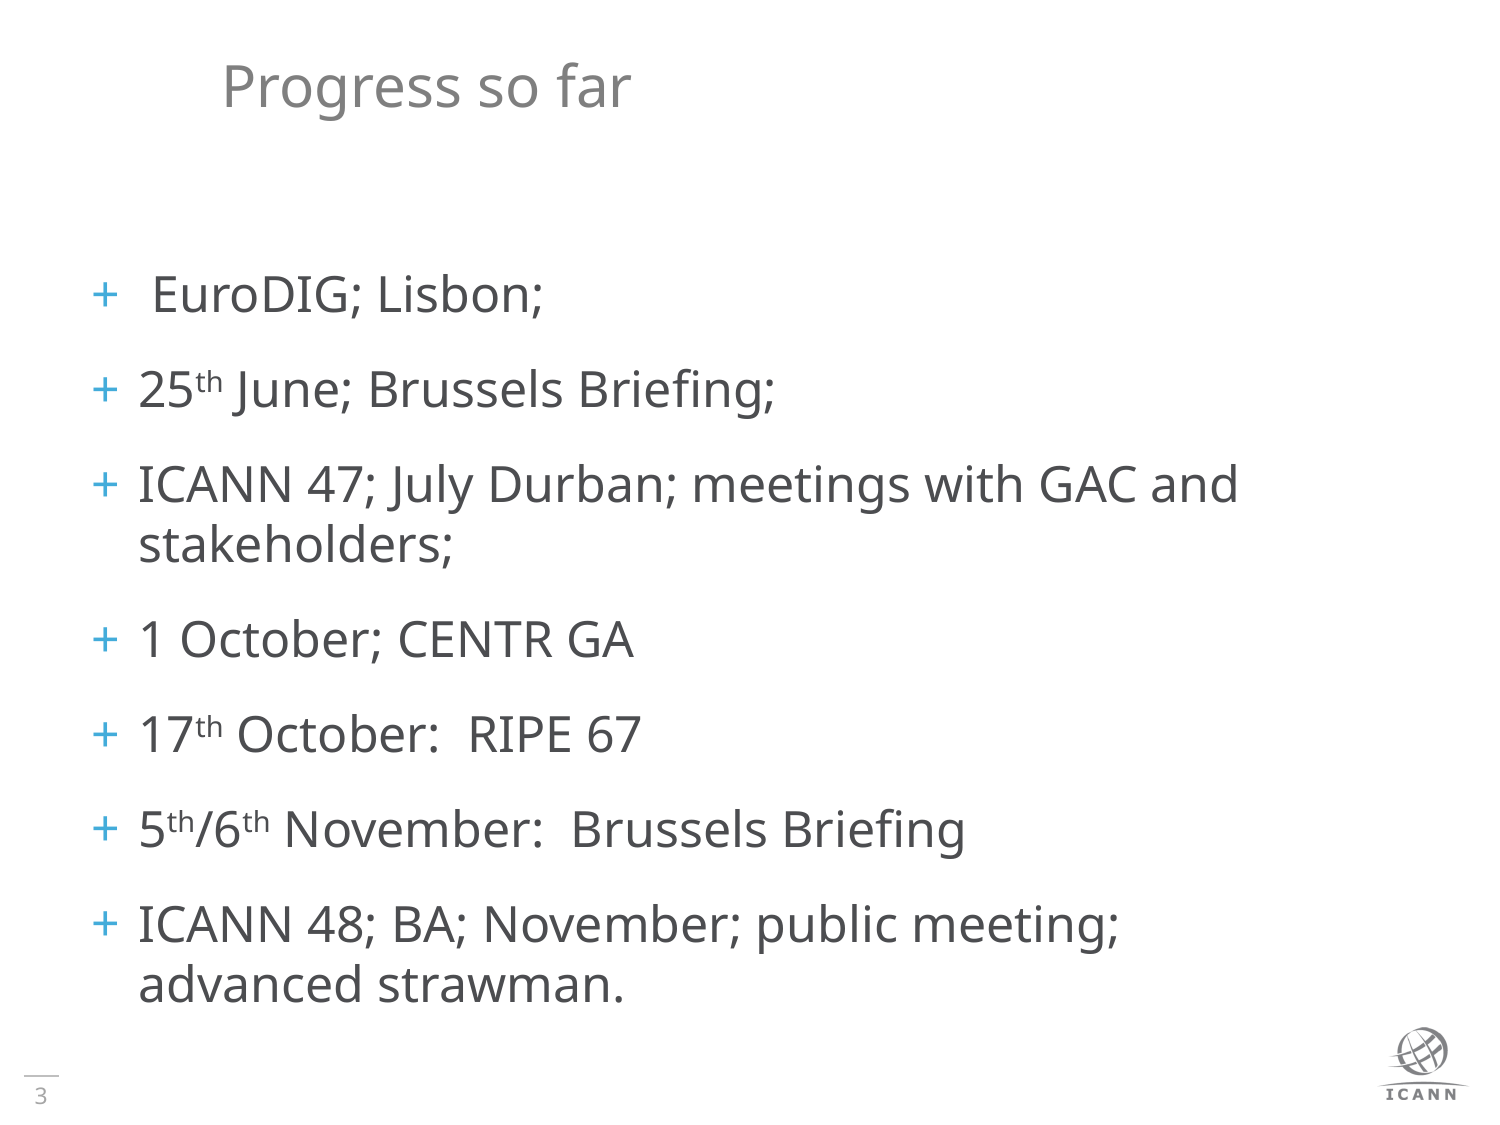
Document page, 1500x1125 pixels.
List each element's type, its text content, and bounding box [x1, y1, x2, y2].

title Progress so far [206, 55, 1188, 209]
list EuroDIG; Lisbon; 25th June; Brussels Briefing; ICANN 47; July Durban; meetings with GAC and stakeholders; 1 October; CENTR GA 17th October: RIPE 67 5th/6th November: Brussels Briefing ICANN 48; BA; November; public meeting; advanced strawman. [76, 255, 1288, 888]
picture [1377, 1027, 1470, 1100]
